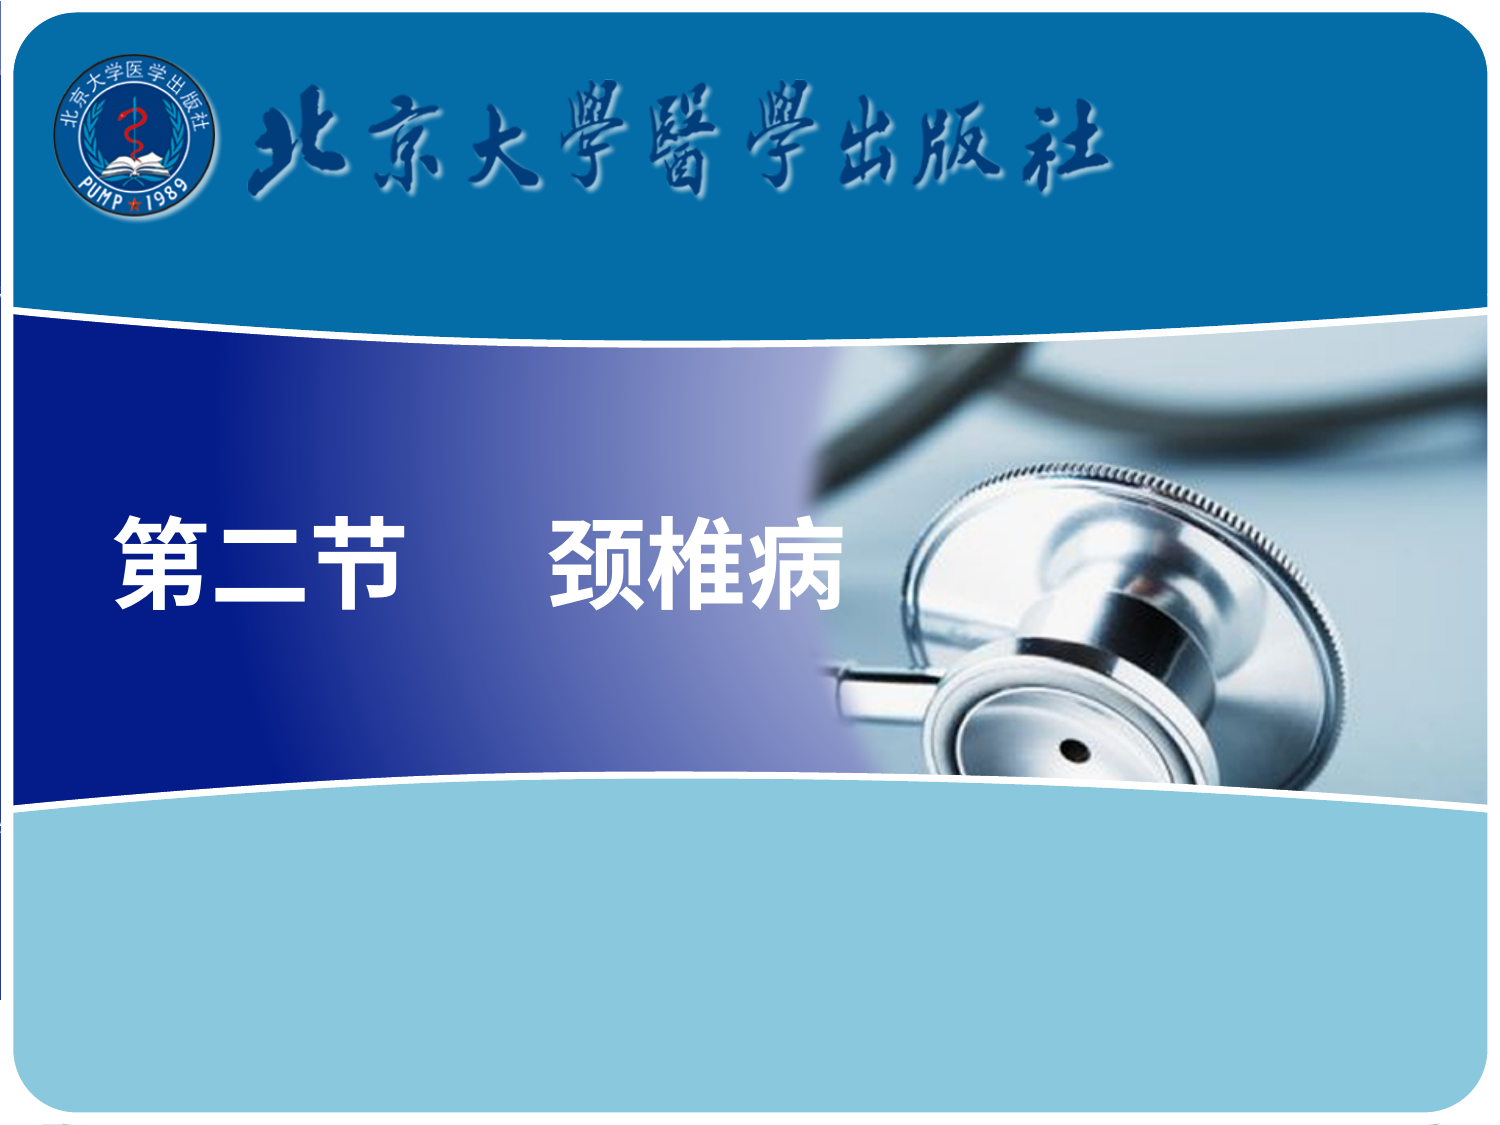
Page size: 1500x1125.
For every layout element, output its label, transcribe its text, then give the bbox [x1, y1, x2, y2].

picture [53, 54, 1117, 225]
title 第二节 颈椎病 [52, 373, 904, 749]
picture [14, 315, 1487, 805]
